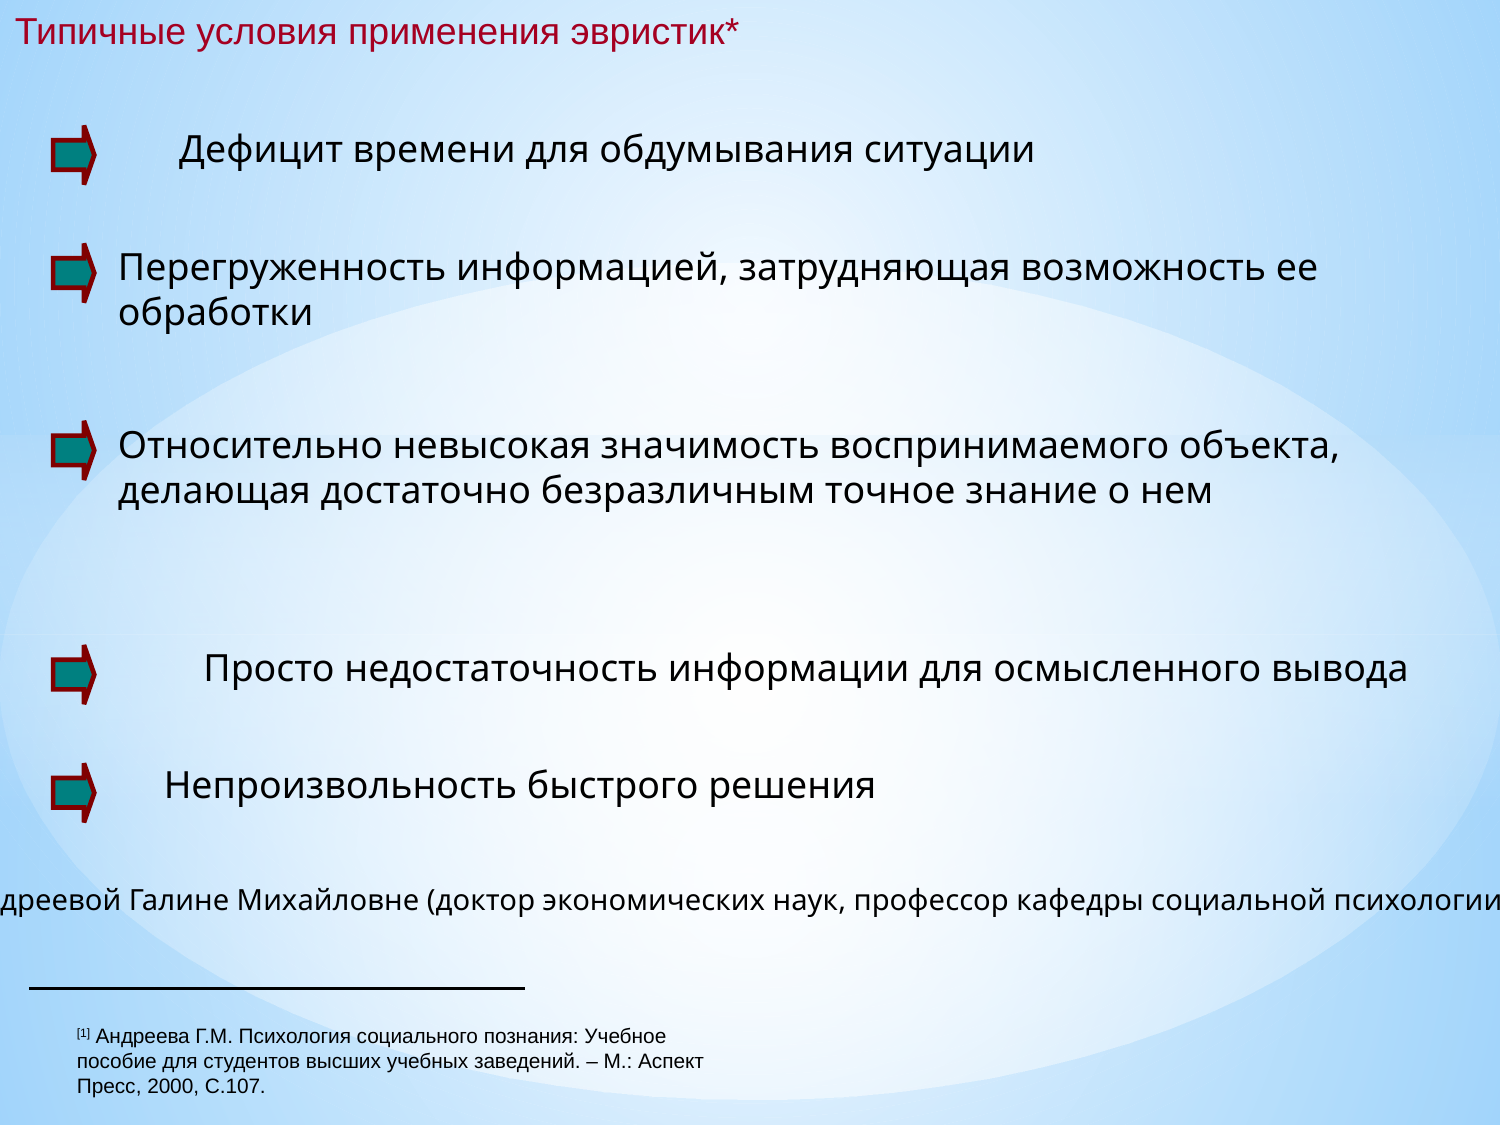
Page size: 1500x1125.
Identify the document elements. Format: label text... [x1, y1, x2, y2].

text_box * По Андреевой Галине Михайловне (доктор экономических наук, профессор кафедры социальной психологии МГУ)[1] [0, 881, 1500, 1007]
text_box [53, 125, 95, 185]
text_box Непроизвольность быстрого решения [163, 760, 878, 806]
text_box Просто недостаточность информации для осмысленного вывода [203, 644, 1411, 690]
text_box [53, 763, 95, 823]
text_box Перегруженность информацией, затрудняющая возможность ее обработки [117, 243, 1415, 334]
text_box Относительно невысокая значимость воспринимаемого объекта, делающая достаточно безразличным точное знание о нем [117, 420, 1441, 511]
text_box [1] Андреева Г.М. Психология социального познания: Учебное пособие для студентов высших учебных заведений. – М.: Аспект Пресс, 2000, С.107. [76, 1023, 731, 1099]
text_box Типичные условия применения эвристик* [0, 0, 1500, 60]
text_box [53, 243, 95, 303]
text_box Дефицит времени для обдумывания ситуации [179, 124, 1037, 170]
text_box [53, 420, 95, 480]
text_box [53, 645, 95, 705]
